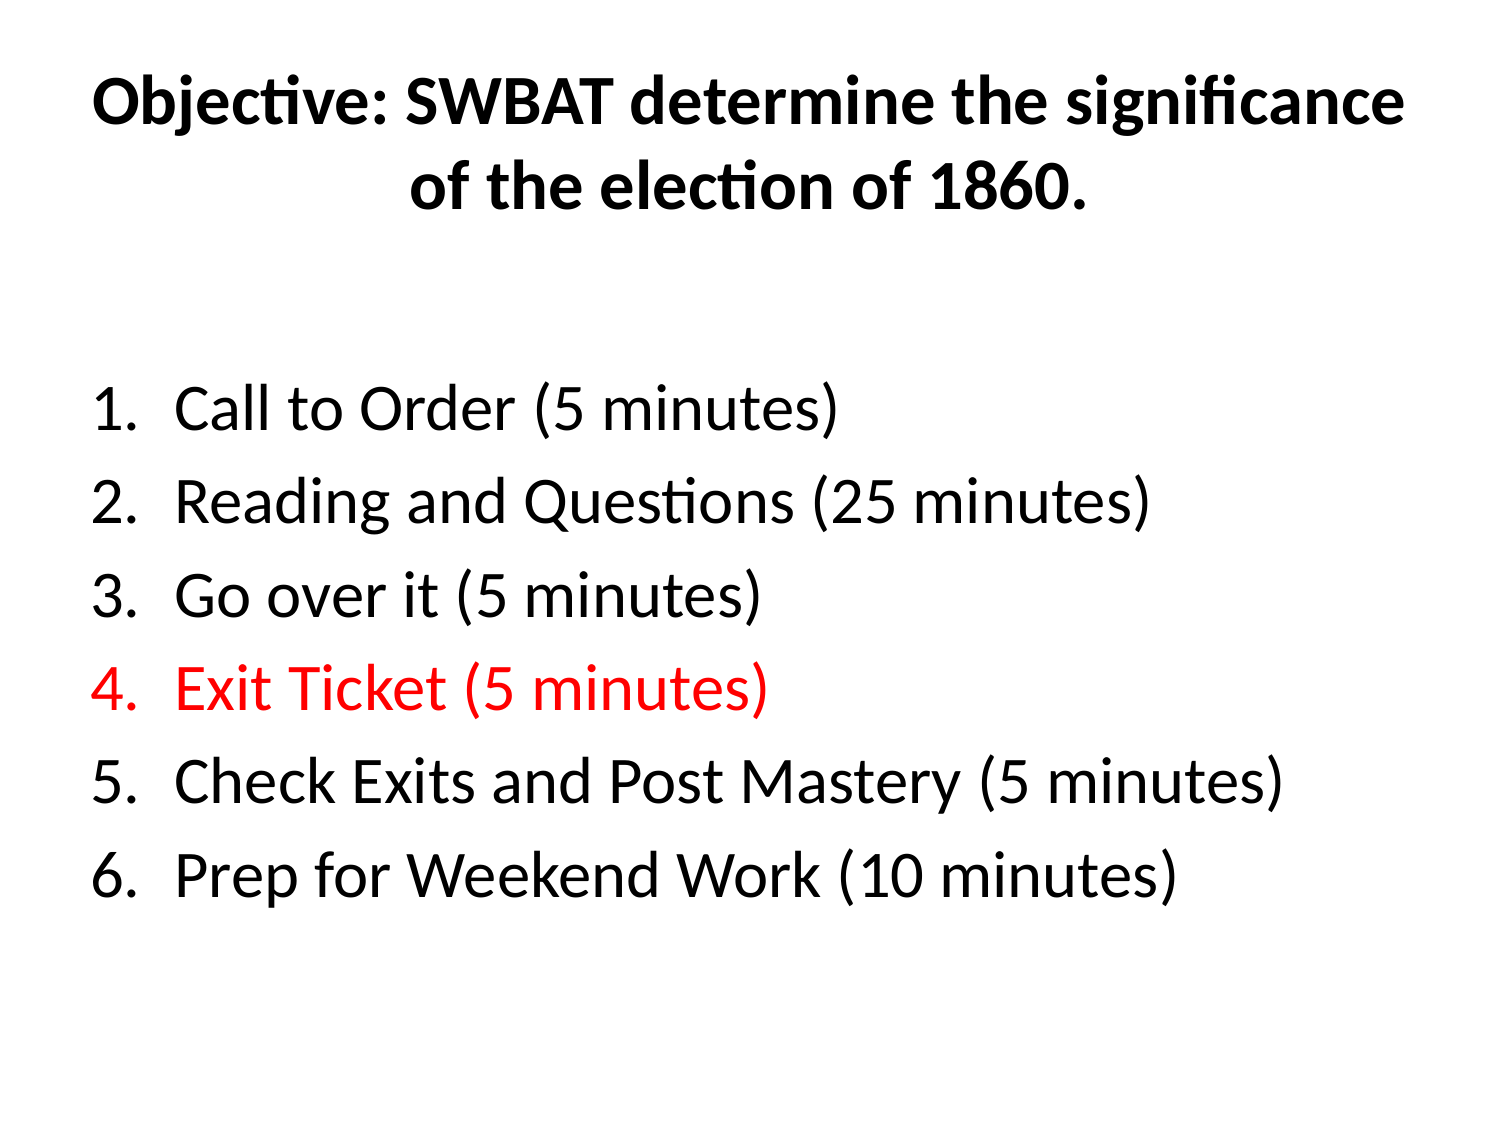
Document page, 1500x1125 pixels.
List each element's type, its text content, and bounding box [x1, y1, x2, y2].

list Call to Order (5 minutes) Reading and Questions (25 minutes) Go over it (5 minutes) Exit Ticket (5 minutes) Check Exits and Post Mastery (5 minutes) Prep for Weekend Work (10 minutes) [75, 262, 1425, 1005]
title Objective: SWBAT determine the significance of the election of 1860. [75, 45, 1425, 233]
